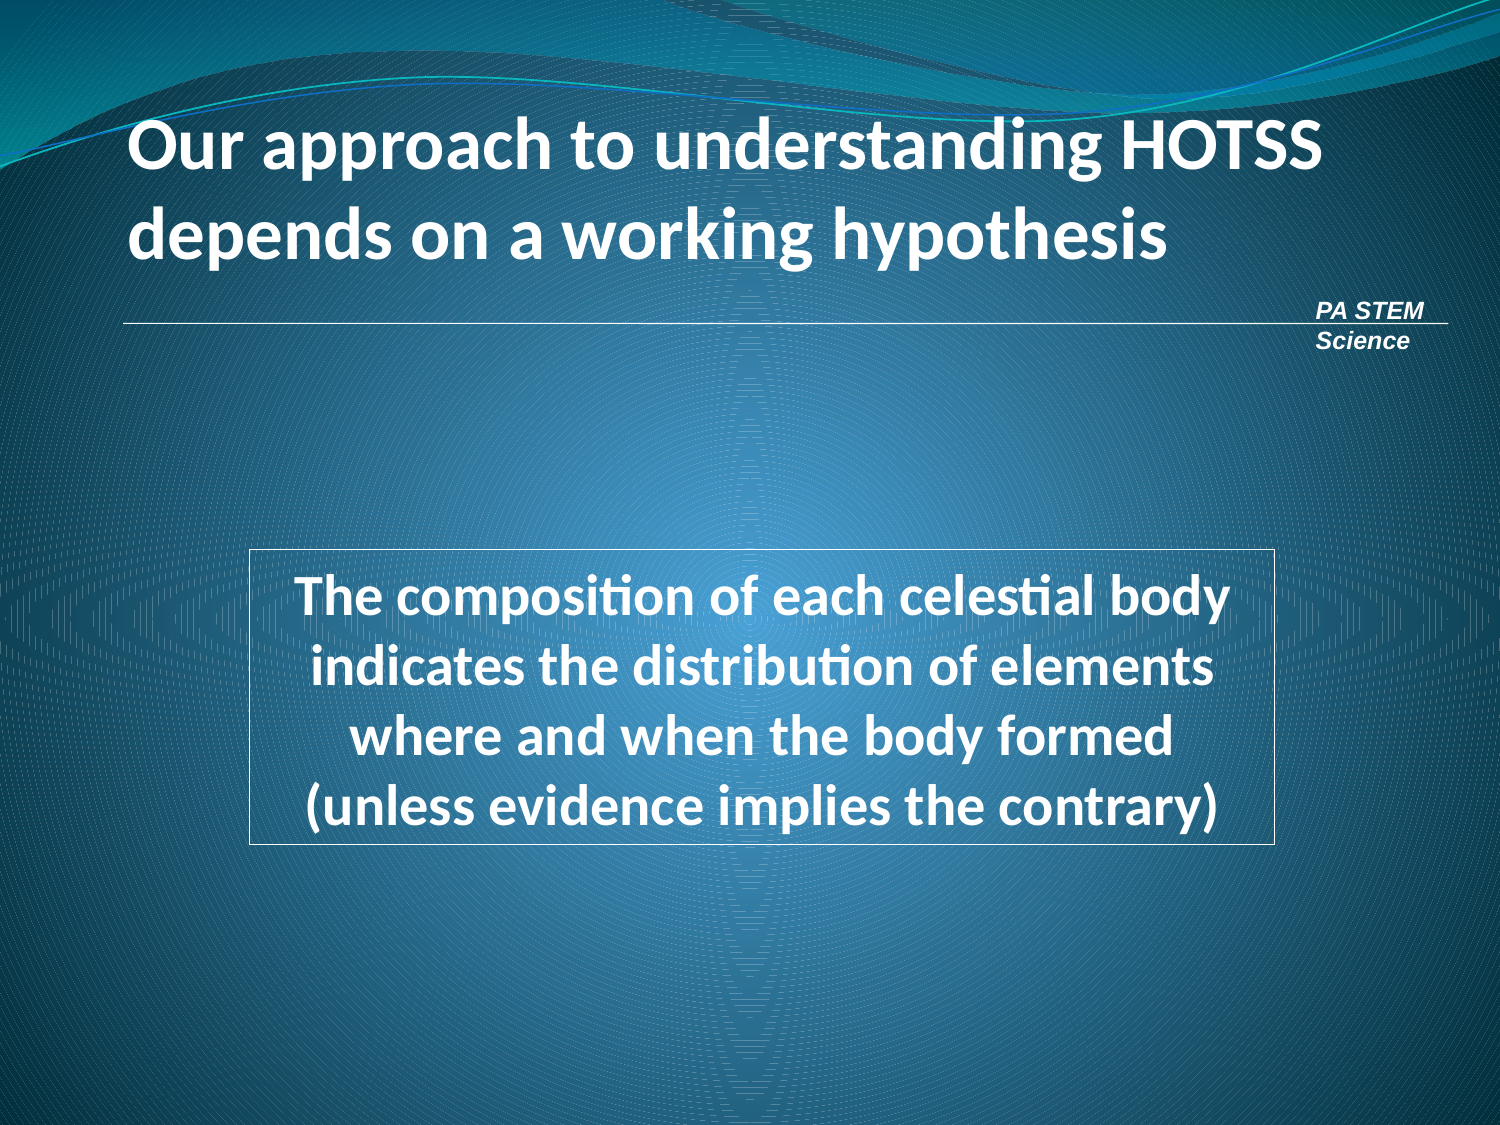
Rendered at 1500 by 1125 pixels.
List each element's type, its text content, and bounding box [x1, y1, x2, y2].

text_box Our approach to understanding HOTSS depends on a working hypothesis [112, 87, 1463, 283]
text_box The composition of each celestial body indicates the distribution of elements where and when the body formed (unless evidence implies the contrary) [249, 549, 1275, 845]
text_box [123, 287, 1449, 364]
